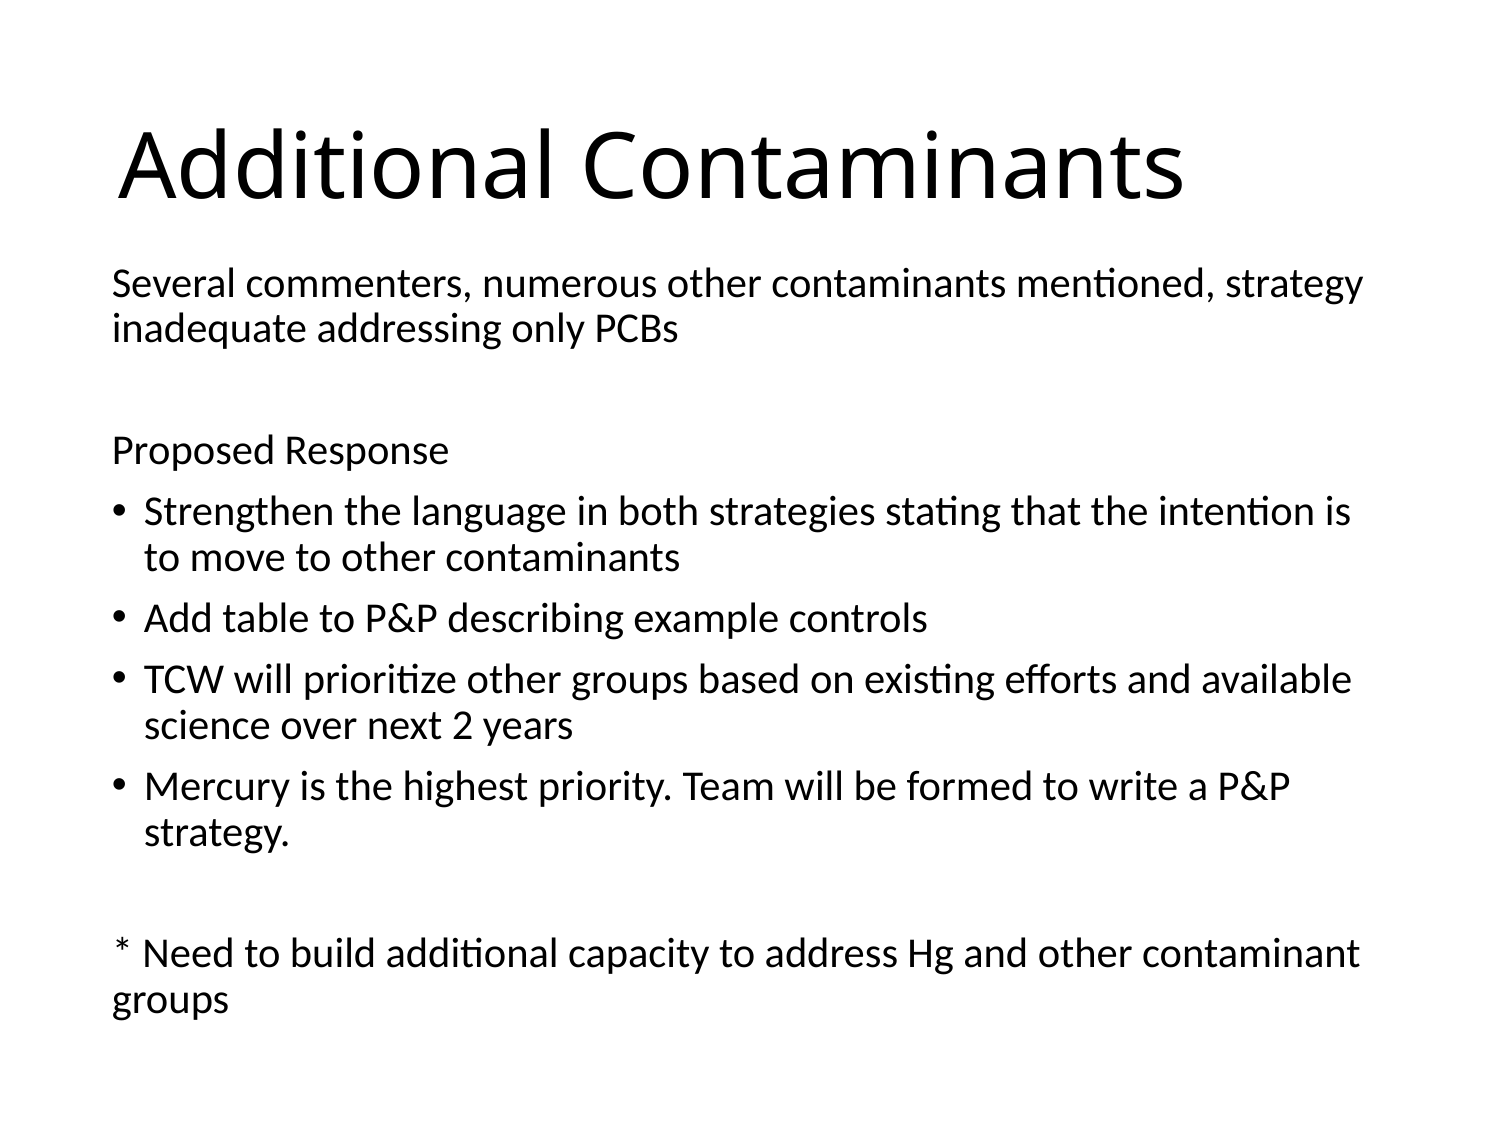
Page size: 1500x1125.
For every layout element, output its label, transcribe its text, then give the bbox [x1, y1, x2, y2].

title Additional Contaminants [103, 59, 1397, 278]
list Several commenters, numerous other contaminants mentioned, strategy inadequate addressing only PCBs Proposed Response Strengthen the language in both strategies stating that the intention is to move to other contaminants Add table to P&P describing example controls TCW will prioritize other groups based on existing efforts and available science over next 2 years Mercury is the highest priority. Team will be formed to write a P&P strategy. * Need to build additional capacity to address Hg and other contaminant groups [96, 253, 1391, 1033]
